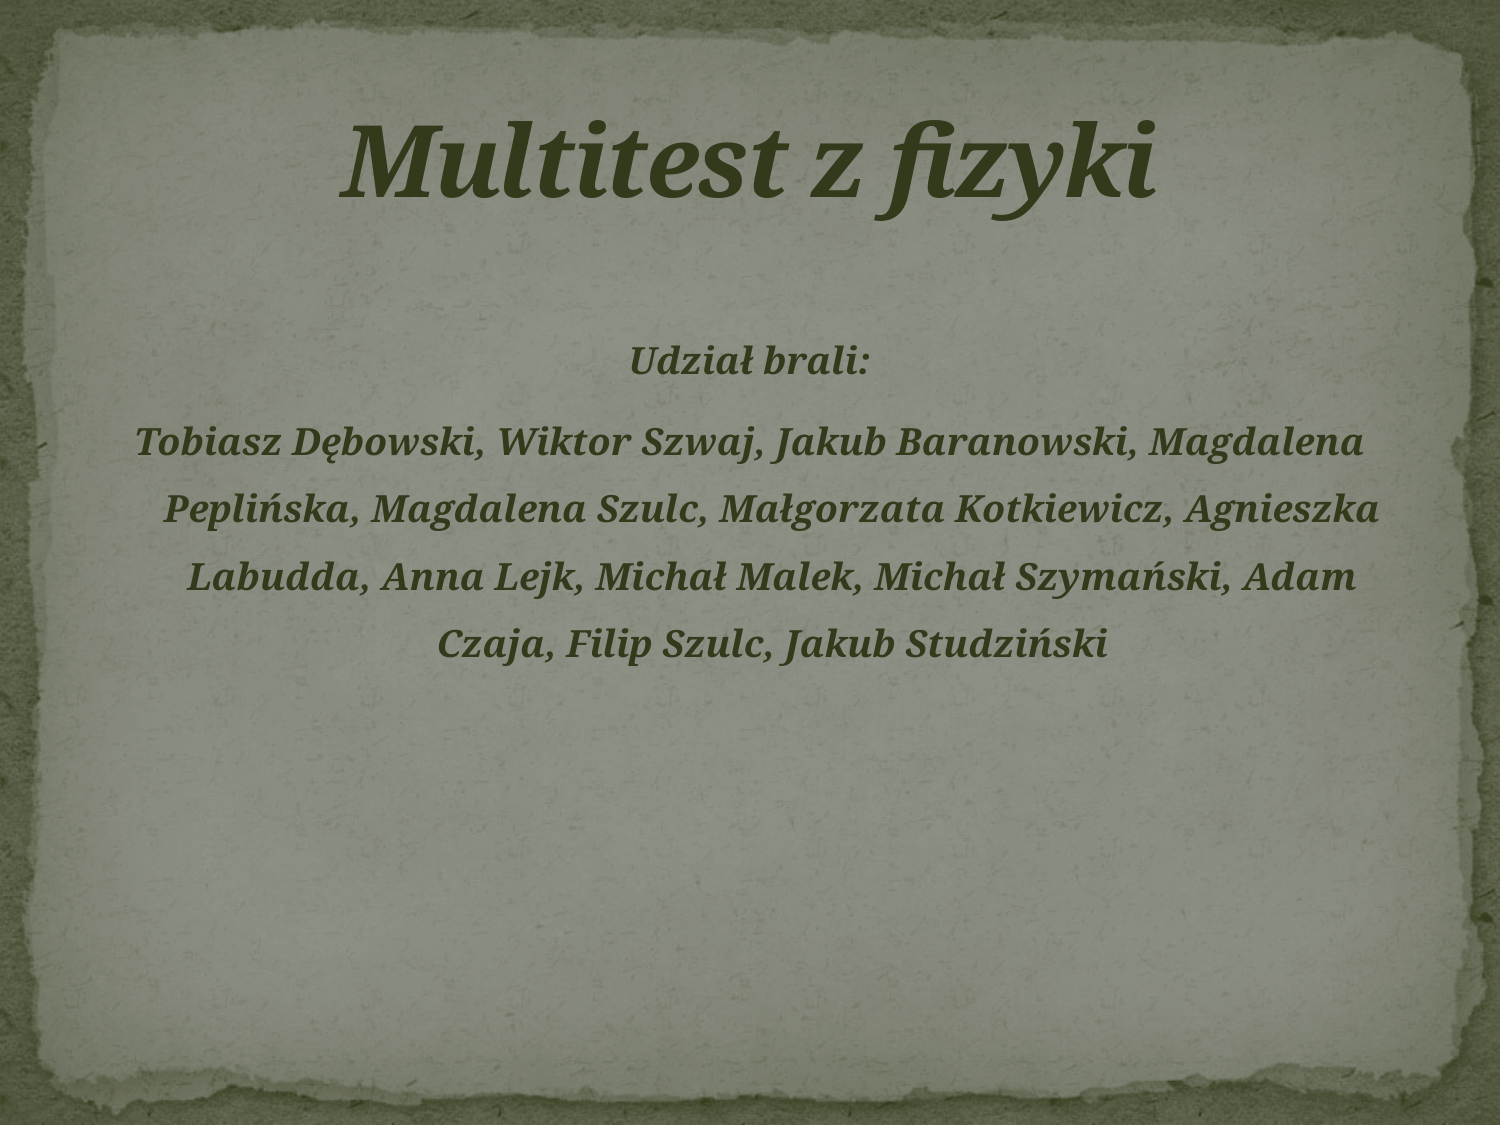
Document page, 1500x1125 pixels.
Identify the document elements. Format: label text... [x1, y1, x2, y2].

list Udział brali: Tobiasz Dębowski, Wiktor Szwaj, Jakub Baranowski, Magdalena Peplińska, Magdalena Szulc, Małgorzata Kotkiewicz, Agnieszka Labudda, Anna Lejk, Michał Malek, Michał Szymański, Adam Czaja, Filip Szulc, Jakub Studziński [75, 249, 1425, 1000]
title Multitest z fizyki [74, 24, 1425, 225]
